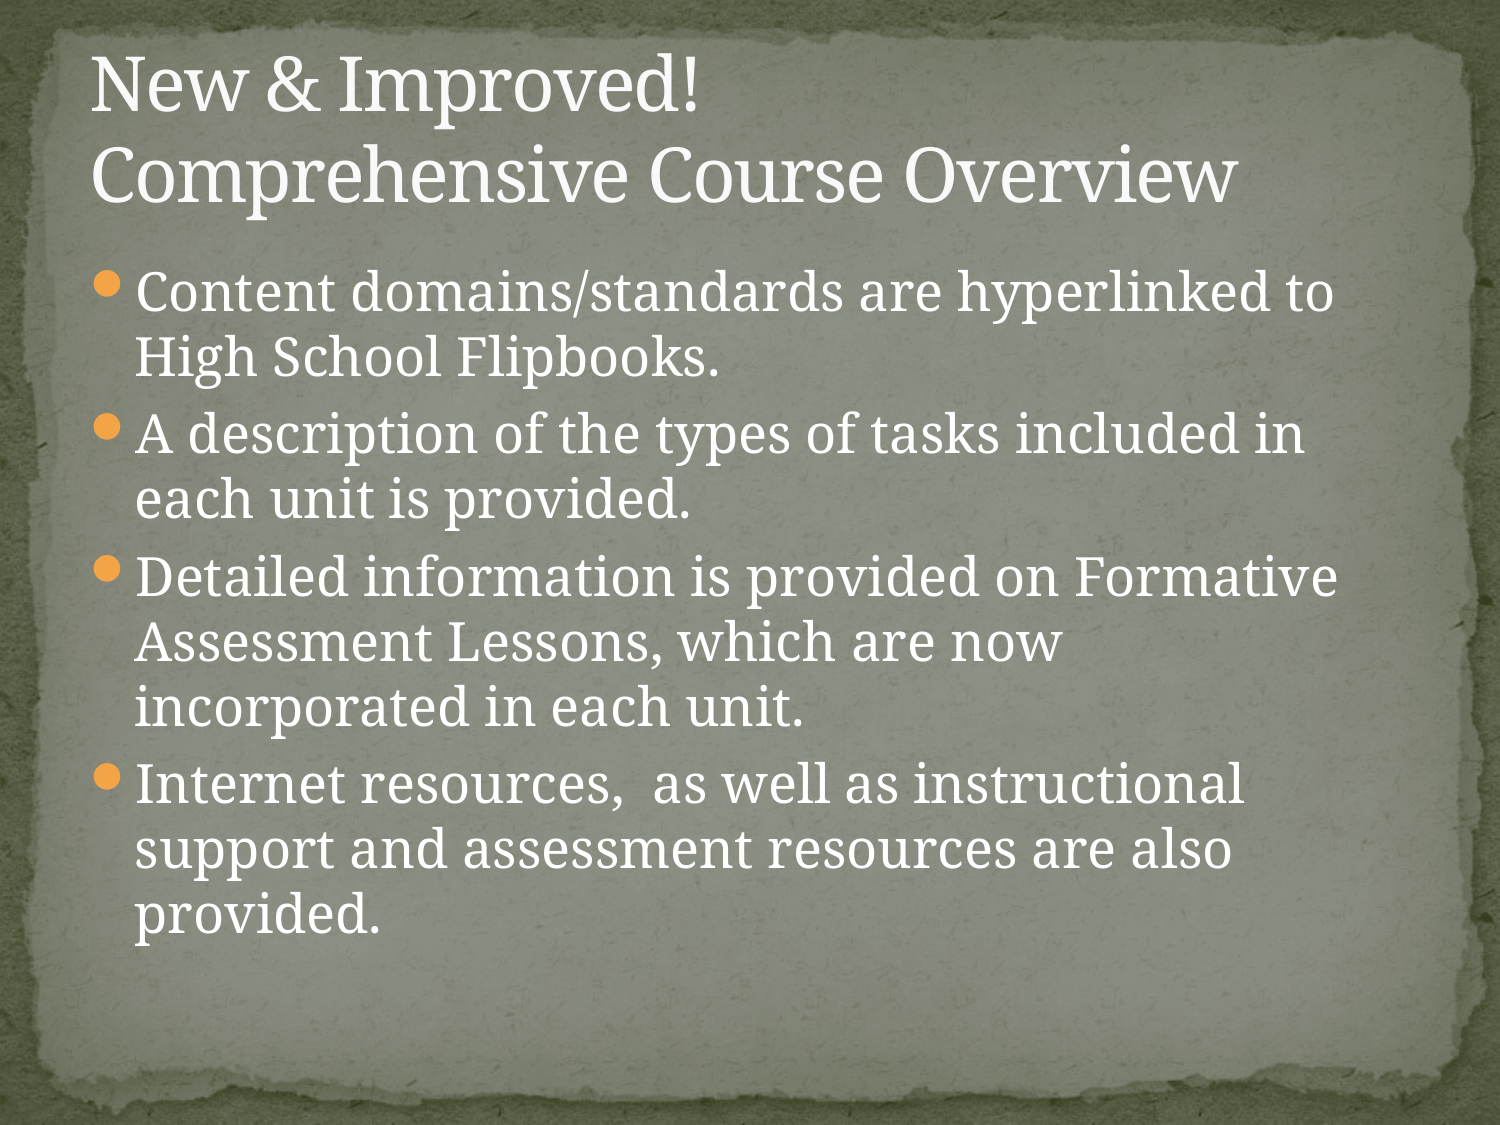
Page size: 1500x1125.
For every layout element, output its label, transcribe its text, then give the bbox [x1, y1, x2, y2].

title New & Improved! Comprehensive Course Overview [74, 24, 1425, 225]
list Content domains/standards are hyperlinked to High School Flipbooks. A description of the types of tasks included in each unit is provided. Detailed information is provided on Formative Assessment Lessons, which are now incorporated in each unit. Internet resources, as well as instructional support and assessment resources are also provided. [75, 249, 1425, 1000]
